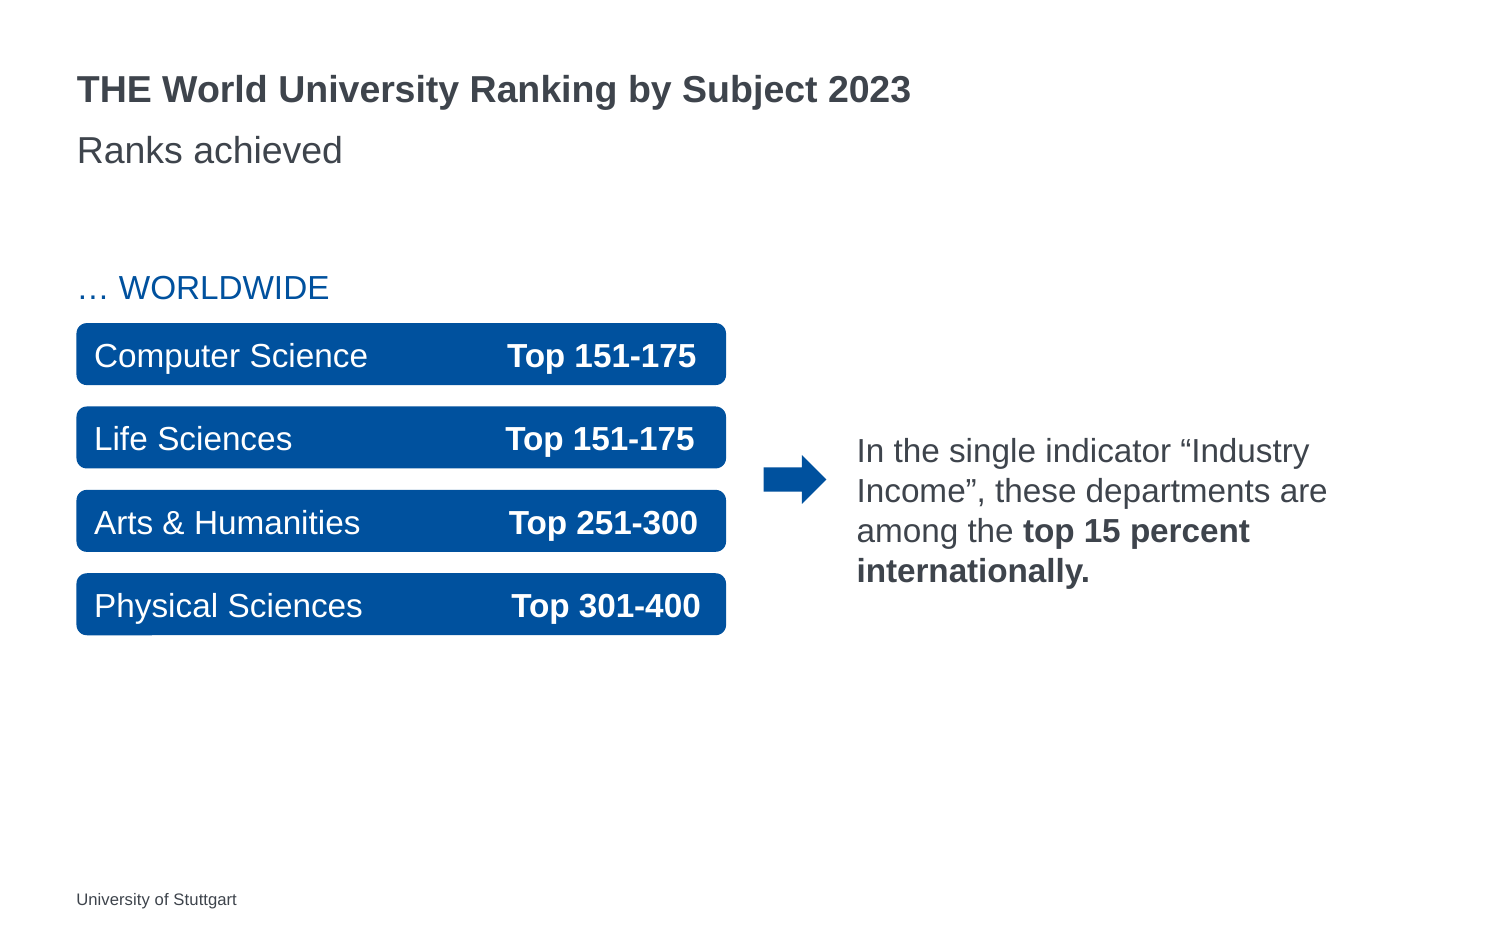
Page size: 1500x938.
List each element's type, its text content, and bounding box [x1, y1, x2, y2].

text_box Computer Science Top 151-175 [75, 322, 728, 387]
title THE World University Ranking by Subject 2023 [76, 64, 1424, 111]
text_box Life Sciences Top 151-175 [75, 405, 728, 470]
footer University of Stuttgart [76, 888, 1072, 910]
text_box In the single indicator “Industry Income”, these departments are among the top 15 percent internationally. [841, 421, 1387, 597]
list Ranks achieved [76, 117, 1424, 163]
text_box Arts & Humanities Top 251-300 [75, 488, 728, 553]
text_box [762, 452, 828, 507]
text_box Physical Sciences Top 301-400 [75, 572, 728, 637]
text_box … WORLDWIDE [76, 262, 727, 302]
